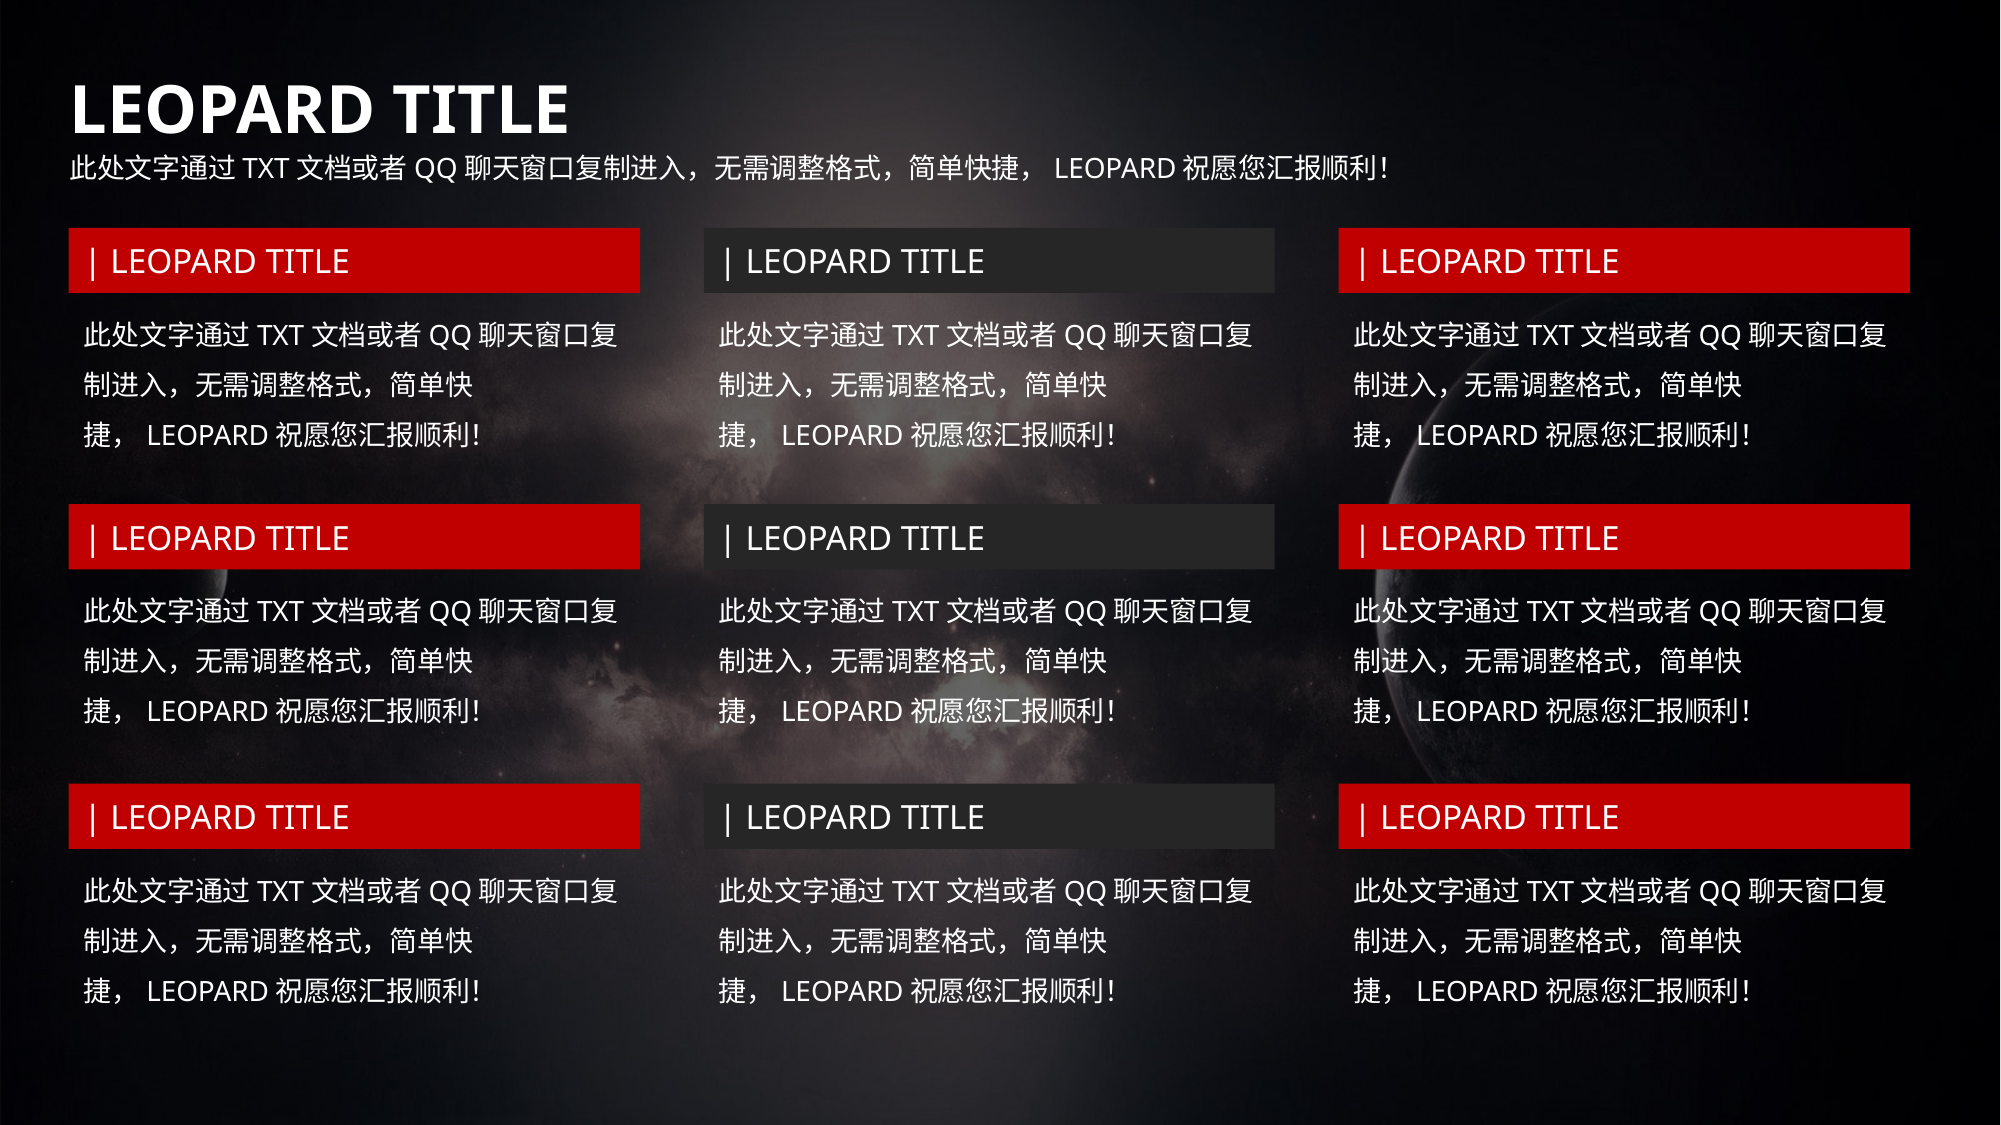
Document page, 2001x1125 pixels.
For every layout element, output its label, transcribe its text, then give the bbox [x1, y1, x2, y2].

picture [0, 0, 2001, 1125]
text_box 此处文字通过TXT文档或者QQ聊天窗口复制进入，无需调整格式，简单快捷，LEOPARD祝愿您汇报顺利！ [1339, 849, 1907, 1015]
text_box | LEOPARD TITLE [68, 504, 641, 570]
text_box 此处文字通过TXT文档或者QQ聊天窗口复制进入，无需调整格式，简单快捷，LEOPARD祝愿您汇报顺利！ [69, 570, 638, 735]
text_box LEOPARD TITLE [54, 58, 790, 126]
text_box 此处文字通过TXT文档或者QQ聊天窗口复制进入，无需调整格式，简单快捷，LEOPARD祝愿您汇报顺利！ [69, 849, 638, 1015]
text_box | LEOPARD TITLE [68, 227, 641, 293]
text_box | LEOPARD TITLE [1338, 783, 1910, 849]
text_box 此处文字通过TXT文档或者QQ聊天窗口复制进入，无需调整格式，简单快捷，LEOPARD祝愿您汇报顺利！ [704, 294, 1272, 459]
text_box 此处文字通过TXT文档或者QQ聊天窗口复制进入，无需调整格式，简单快捷，LEOPARD祝愿您汇报顺利！ [704, 849, 1272, 1015]
text_box | LEOPARD TITLE [703, 504, 1275, 570]
text_box 此处文字通过TXT文档或者QQ聊天窗口复制进入，无需调整格式，简单快捷，LEOPARD祝愿您汇报顺利！ [1339, 294, 1907, 459]
text_box | LEOPARD TITLE [1338, 504, 1910, 570]
text_box | LEOPARD TITLE [68, 783, 641, 849]
text_box 此处文字通过TXT文档或者QQ聊天窗口复制进入，无需调整格式，简单快捷，LEOPARD祝愿您汇报顺利！ [54, 126, 1831, 192]
text_box | LEOPARD TITLE [1338, 227, 1910, 293]
text_box | LEOPARD TITLE [703, 227, 1275, 293]
text_box | LEOPARD TITLE [703, 783, 1275, 849]
text_box 此处文字通过TXT文档或者QQ聊天窗口复制进入，无需调整格式，简单快捷，LEOPARD祝愿您汇报顺利！ [704, 570, 1272, 735]
text_box 此处文字通过TXT文档或者QQ聊天窗口复制进入，无需调整格式，简单快捷，LEOPARD祝愿您汇报顺利！ [69, 294, 638, 459]
text_box 此处文字通过TXT文档或者QQ聊天窗口复制进入，无需调整格式，简单快捷，LEOPARD祝愿您汇报顺利！ [1339, 570, 1907, 735]
